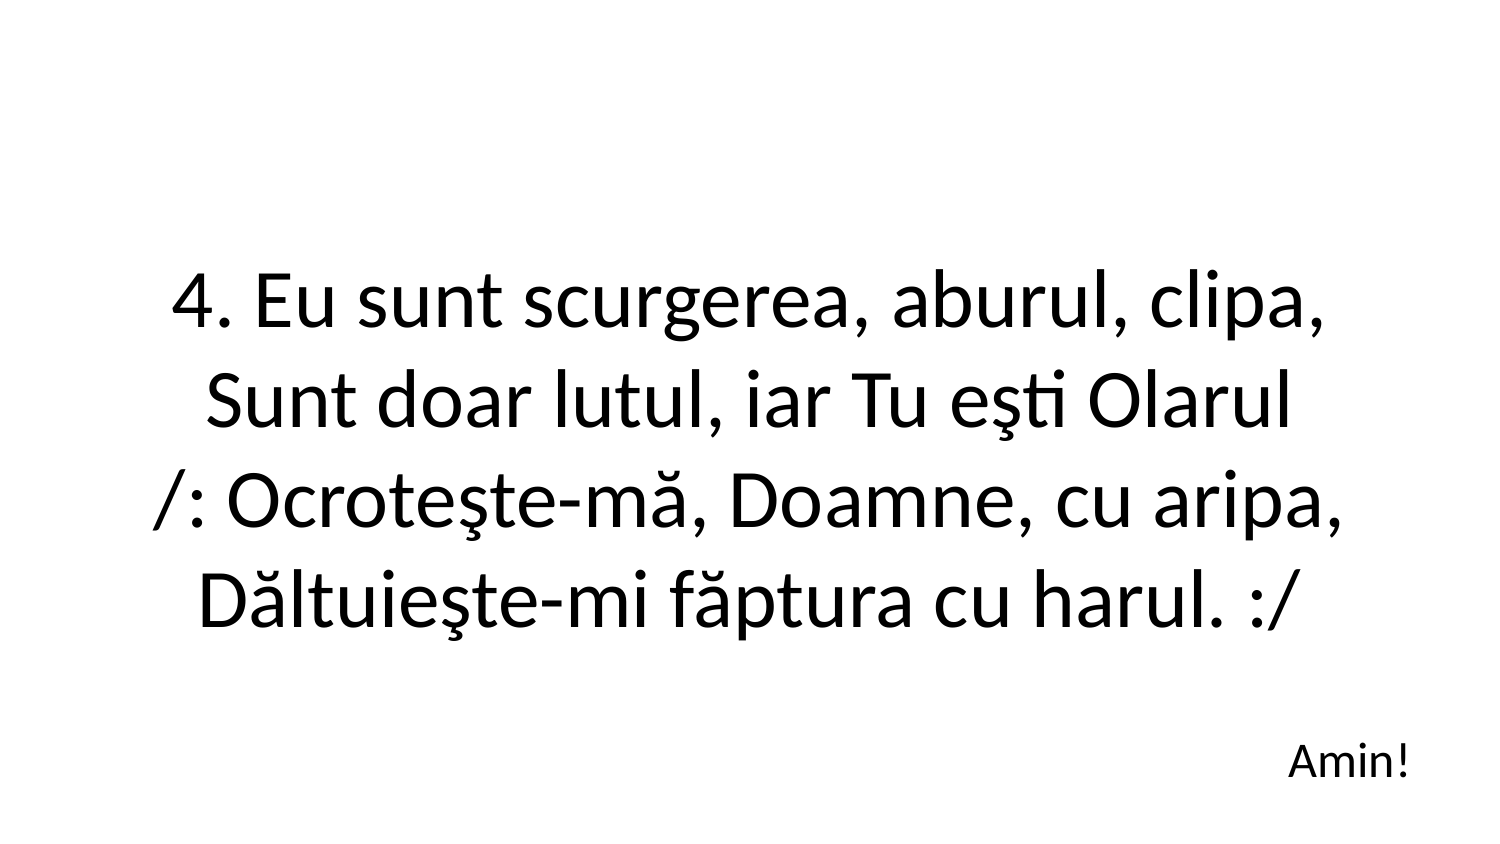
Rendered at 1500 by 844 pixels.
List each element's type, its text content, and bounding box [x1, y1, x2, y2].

text_box 4. Eu sunt scurgerea, aburul, clipa, Sunt doar lutul, iar Tu eşti Olarul /: Ocroteşte-mă, Doamne, cu aripa, Dăltuieşte-mi făptura cu harul. :/ [139, 192, 1361, 652]
text_box Amin! [1273, 674, 1427, 795]
